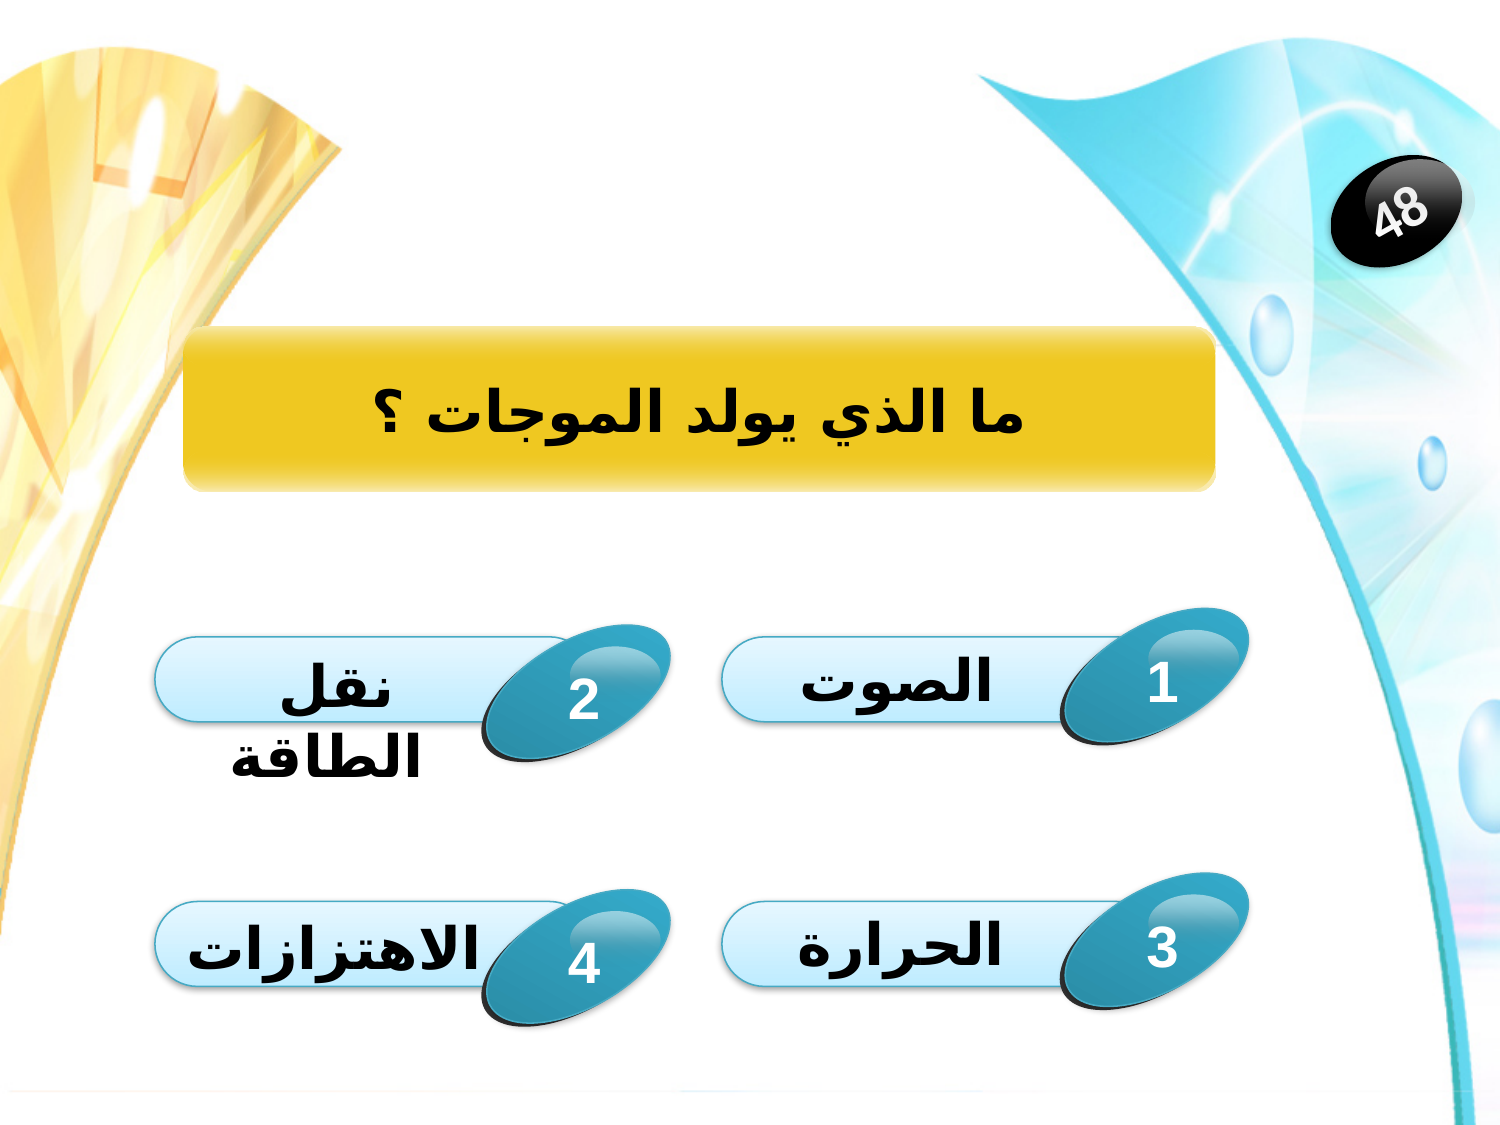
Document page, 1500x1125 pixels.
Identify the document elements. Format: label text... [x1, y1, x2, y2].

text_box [154, 636, 680, 747]
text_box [182, 325, 1216, 492]
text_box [691, 888, 1259, 995]
text_box 48 [1330, 178, 1418, 268]
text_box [135, 901, 680, 1012]
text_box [721, 623, 1259, 731]
picture [0, 0, 1500, 1125]
